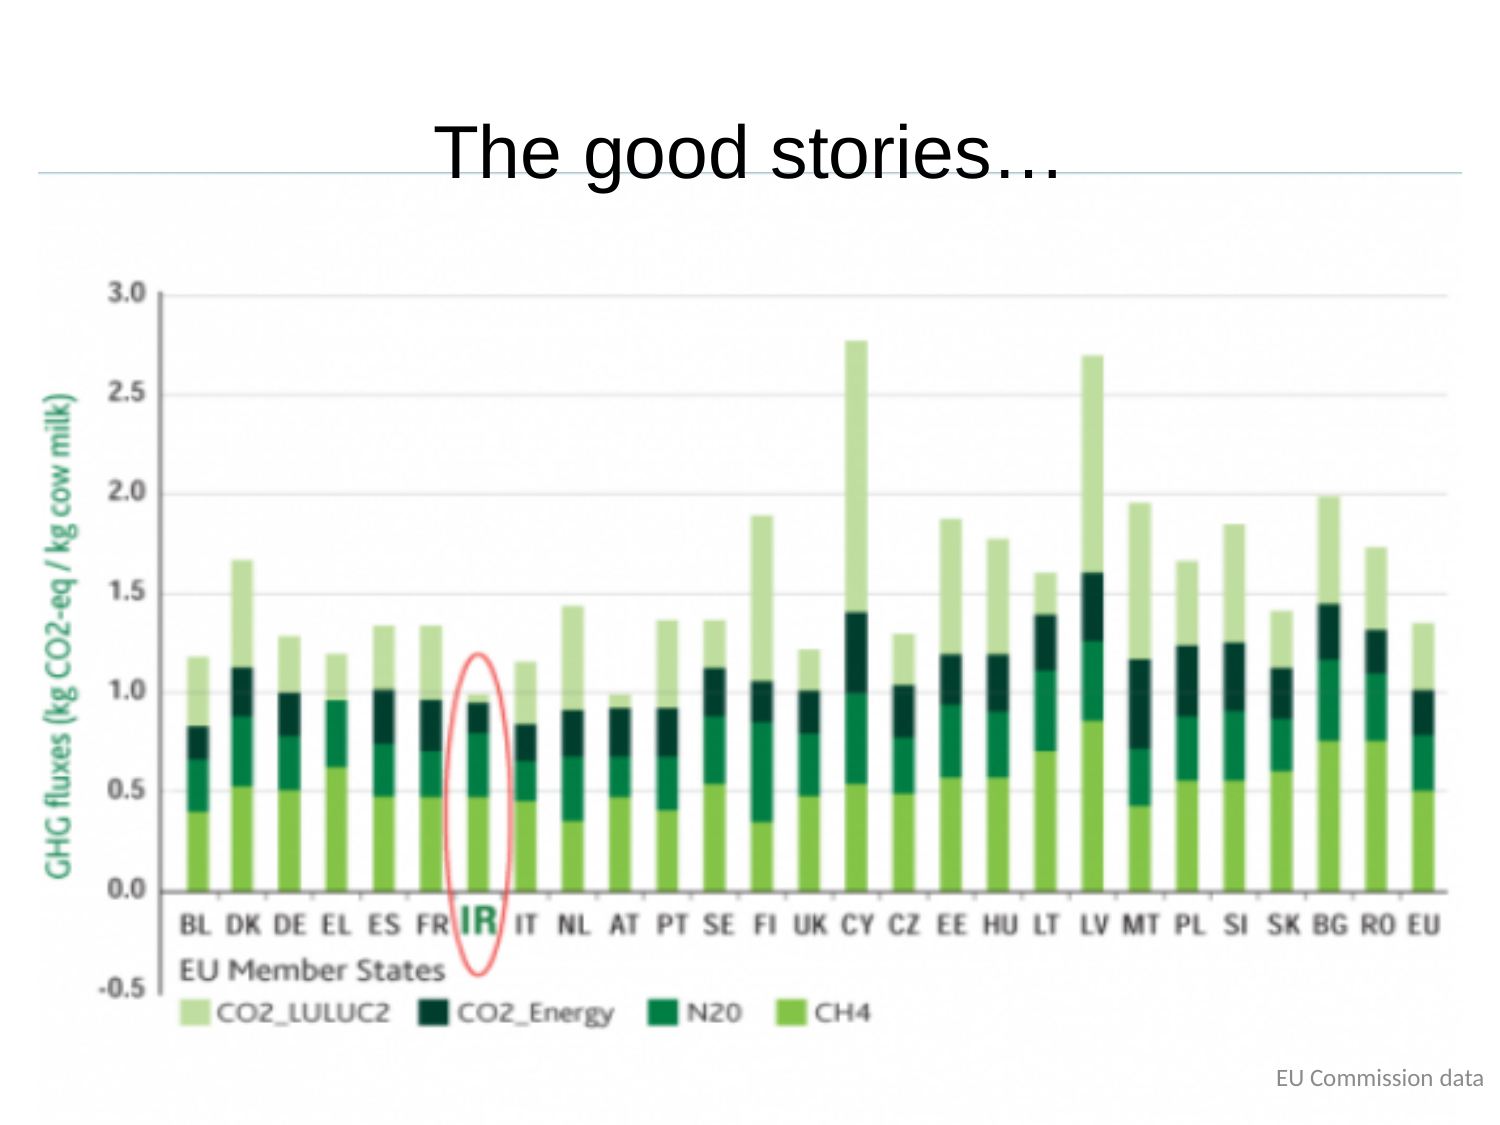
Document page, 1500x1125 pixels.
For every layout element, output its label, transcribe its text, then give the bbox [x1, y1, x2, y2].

slide_number EU Commission data [1466, 1046, 1500, 1107]
text_box The good stories… [0, 81, 1500, 330]
picture [38, 172, 1462, 1125]
